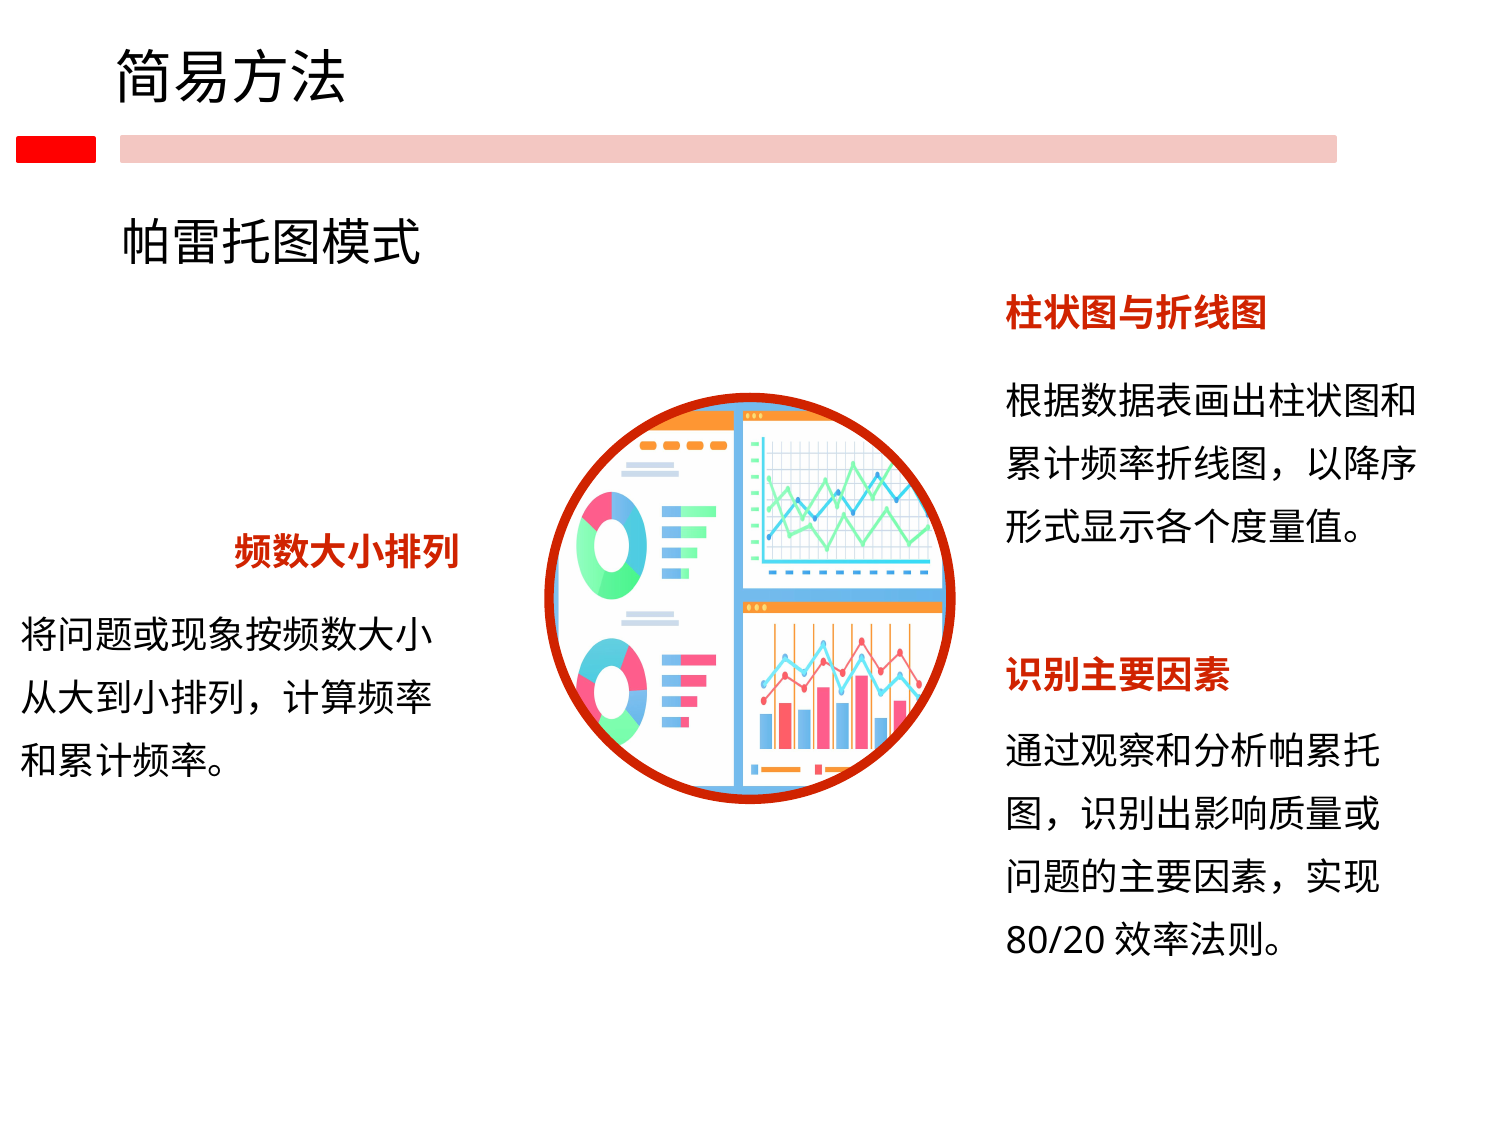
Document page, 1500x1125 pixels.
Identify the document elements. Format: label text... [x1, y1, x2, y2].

picture [548, 397, 952, 800]
text_box 通过观察和分析帕累托图，识别出影响质量或问题的主要因素，实现80/20效率法则。 [991, 702, 1400, 897]
text_box 简易方法 [100, 32, 1324, 118]
text_box 频数大小排列 [66, 506, 475, 585]
text_box 帕雷托图模式 [106, 172, 1444, 285]
text_box 识别主要因素 [991, 635, 1400, 702]
text_box 根据数据表画出柱状图和累计频率折线图，以降序形式显示各个度量值。 [991, 351, 1444, 547]
text_box 将问题或现象按频数大小从大到小排列，计算频率和累计频率。 [5, 585, 475, 781]
text_box 柱状图与折线图 [991, 285, 1400, 353]
